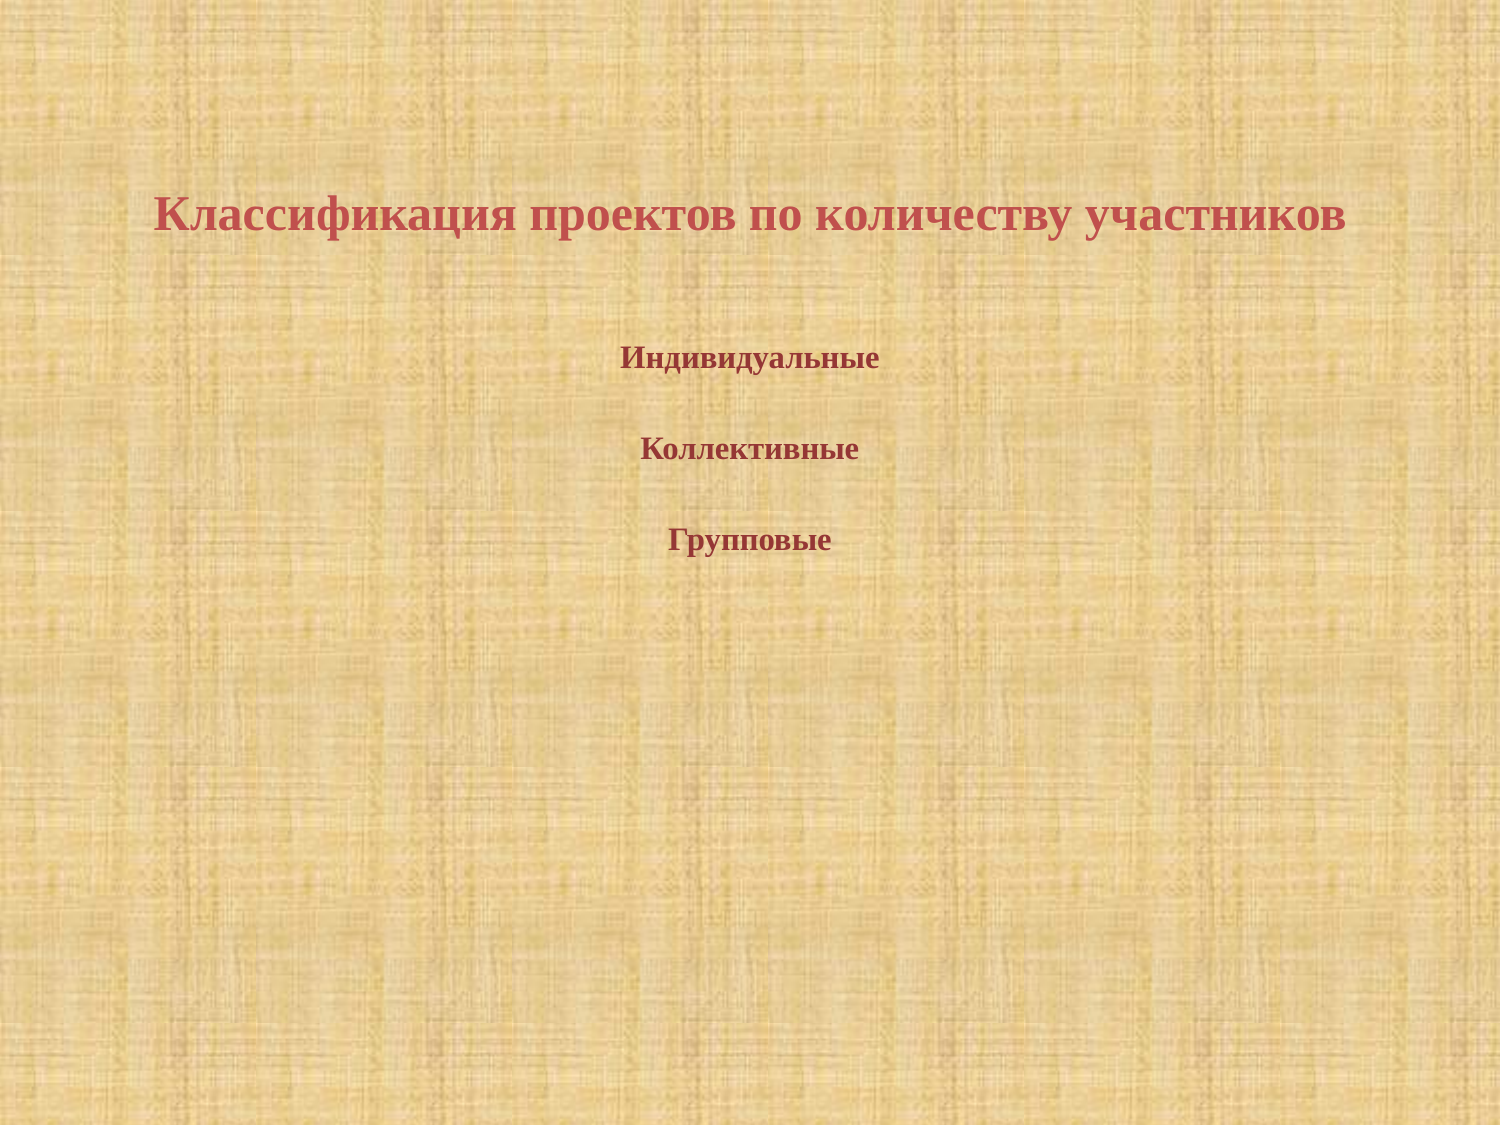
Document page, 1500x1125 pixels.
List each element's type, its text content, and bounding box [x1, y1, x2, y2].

title Классификация проектов по количеству участников [112, 93, 1388, 329]
subtitle Индивидуальные Коллективные Групповые [225, 328, 1275, 575]
picture [0, 0, 1500, 1125]
